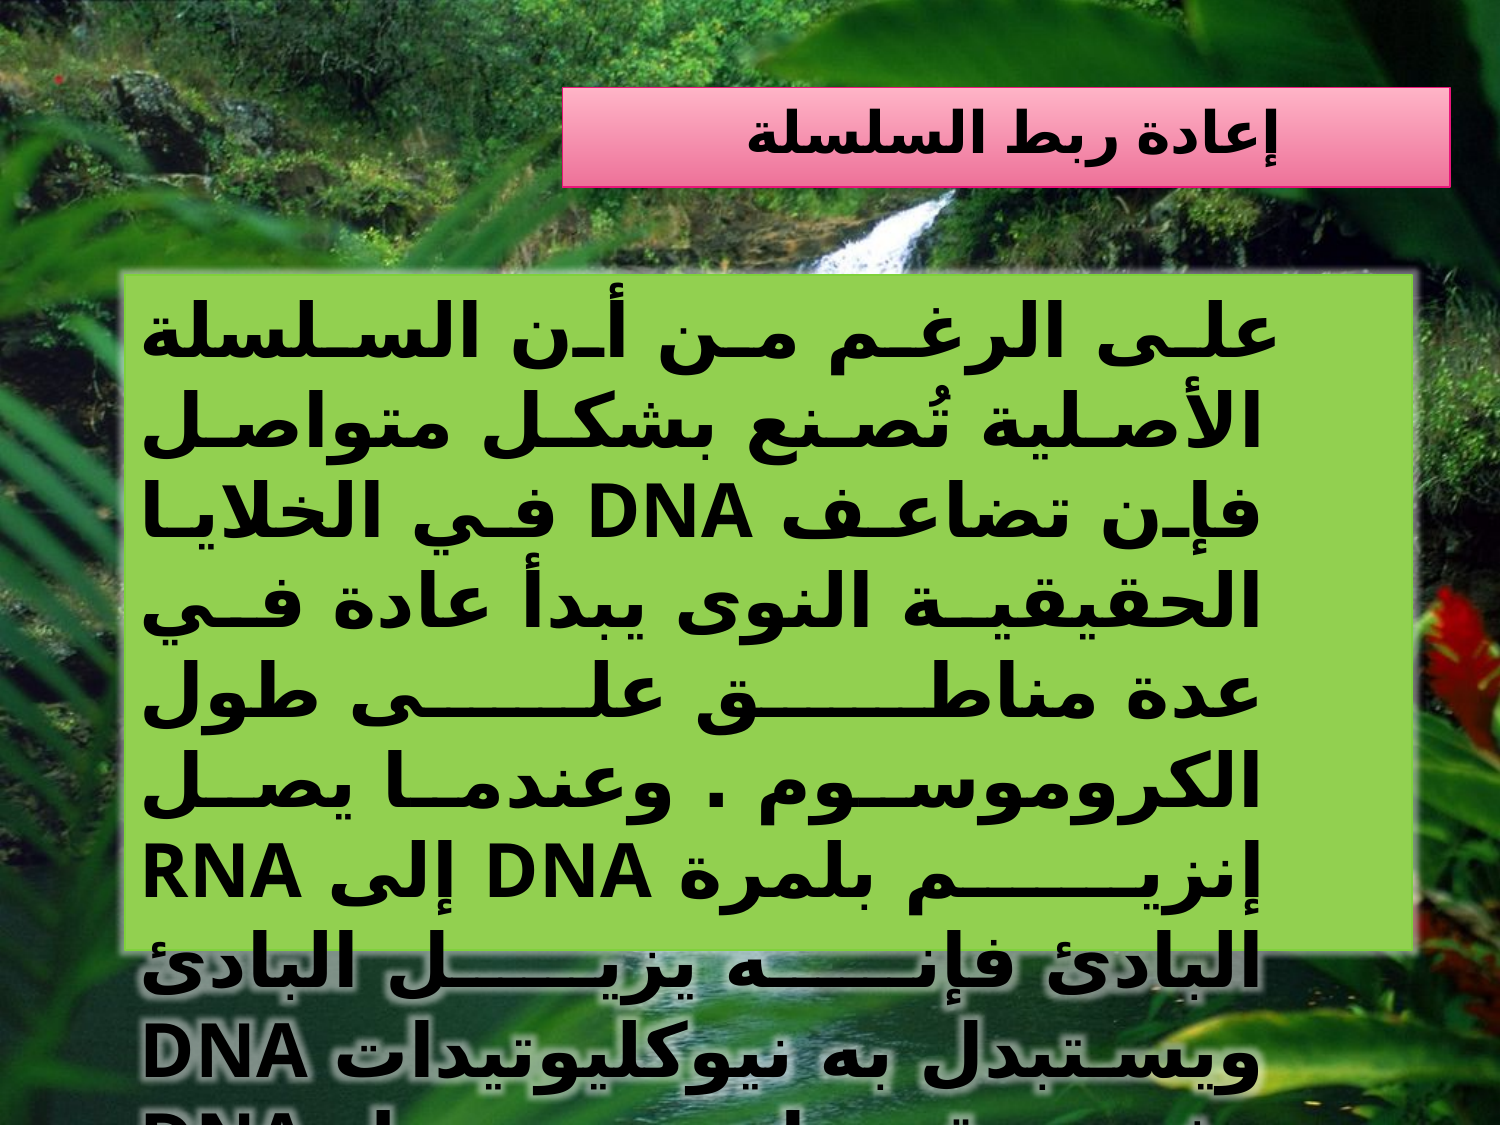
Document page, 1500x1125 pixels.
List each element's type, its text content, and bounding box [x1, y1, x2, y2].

title إعادة ربط السلسلة [562, 87, 1451, 188]
picture [0, 0, 1500, 1125]
text_box على الرغم من أن السلسلة الأصلية تُصنع بشكل متواصل فإن تضاعف DNA في الخلايا الحقيقية النوى يبدأ عادة في عدة مناطق على طول الكروموسوم . وعندما يصل إنزيم بلمرة DNA إلى RNA البادئ فإنه يزيل البادئ ويستبدل به نيوكليوتيدات DNA . ثم يقوم إنزيم ربط DNA بربط الجزأين.. [124, 274, 1413, 951]
